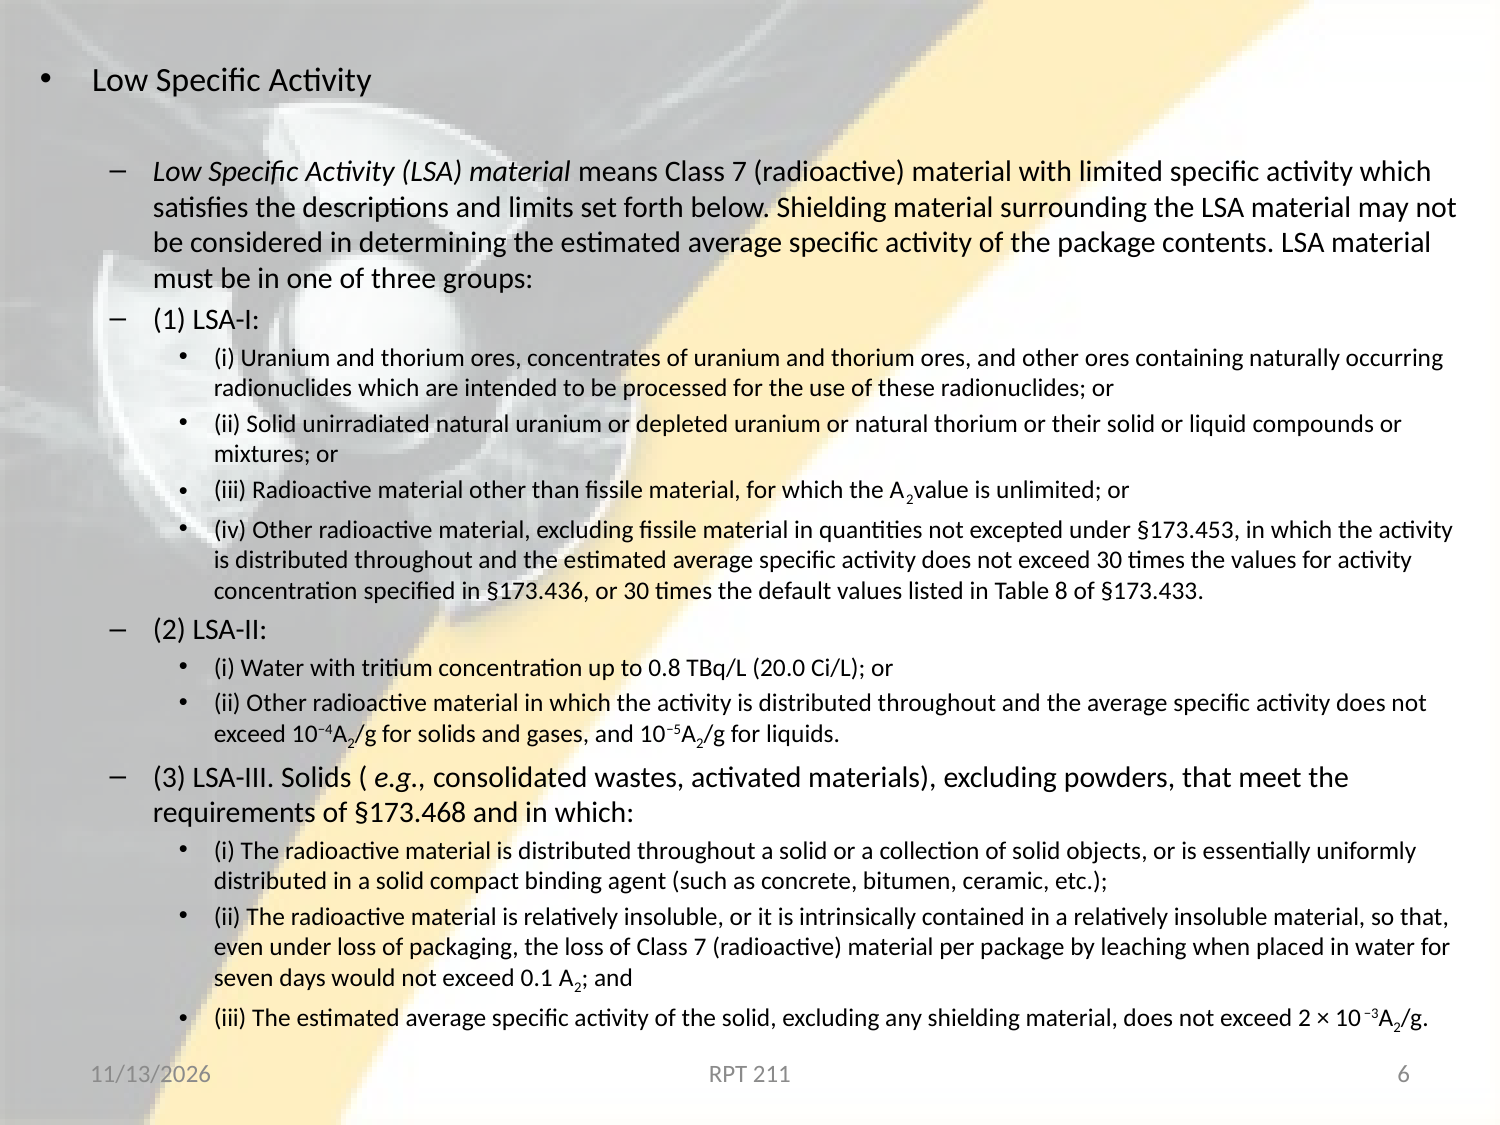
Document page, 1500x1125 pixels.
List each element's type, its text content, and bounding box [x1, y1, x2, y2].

footer RPT 211 [512, 1042, 988, 1103]
list Low Specific Activity Low Specific Activity (LSA) material means Class 7 (radioactive) material with limited specific activity which satisfies the descriptions and limits set forth below. Shielding material surrounding the LSA material may not be considered in determining the estimated average specific activity of the package contents. LSA material must be in one of three groups: (1) LSA-I: (i) Uranium and thorium ores, concentrates of uranium and thorium ores, and other ores containing naturally occurring radionuclides which are intended to be processed for the use of these radionuclides; or (ii) Solid unirradiated natural uranium or depleted uranium or natural thorium or their solid or liquid compounds or mixtures; or (iii) Radioactive material other than fissile material, for which the A2value is unlimited; or (iv) Other radioactive material, excluding fissile material in quantities not excepted under §173.453, in which the activity is distributed throughout and the estimated average specific activity does not exceed 30 times the values for activity concentration specified in §173.436, or 30 times the default values listed in Table 8 of §173.433. (2) LSA-II: (i) Water with tritium concentration up to 0.8 TBq/L (20.0 Ci/L); or (ii) Other radioactive material in which the activity is distributed throughout and the average specific activity does not exceed 10−4A2/g for solids and gases, and 10−5A2/g for liquids. (3) LSA-III. Solids ( e.g., consolidated wastes, activated materials), excluding powders, that meet the requirements of §173.468 and in which: (i) The radioactive material is distributed throughout a solid or a collection of solid objects, or is essentially uniformly distributed in a solid compact binding agent (such as concrete, bitumen, ceramic, etc.); (ii) The radioactive material is relatively insoluble, or it is intrinsically contained in a relatively insoluble material, so that, even under loss of packaging, the loss of Class 7 (radioactive) material per package by leaching when placed in water for seven days would not exceed 0.1 A2; and (iii) The estimated average specific activity of the solid, excluding any shielding material, does not exceed 2 × 10−3A2/g. [24, 50, 1475, 1075]
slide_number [75, 1042, 425, 1103]
slide_number 6 [1074, 1042, 1425, 1103]
